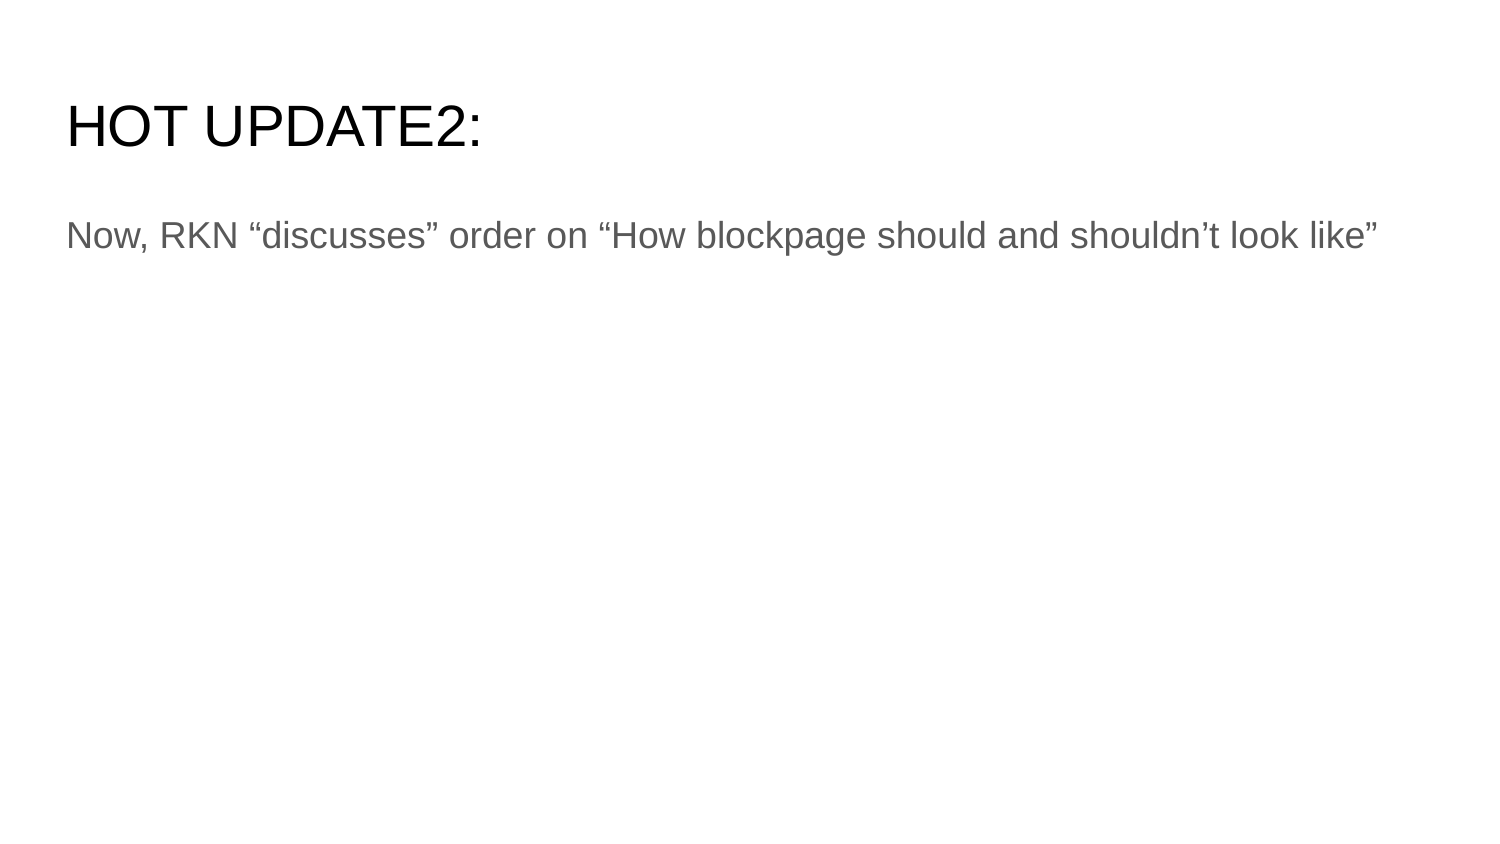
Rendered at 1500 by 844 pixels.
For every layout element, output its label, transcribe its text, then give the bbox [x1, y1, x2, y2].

title HOT UPDATE2: [51, 72, 1449, 167]
list Now, RKN “discusses” order on “How blockpage should and shouldn’t look like” [51, 189, 1449, 750]
